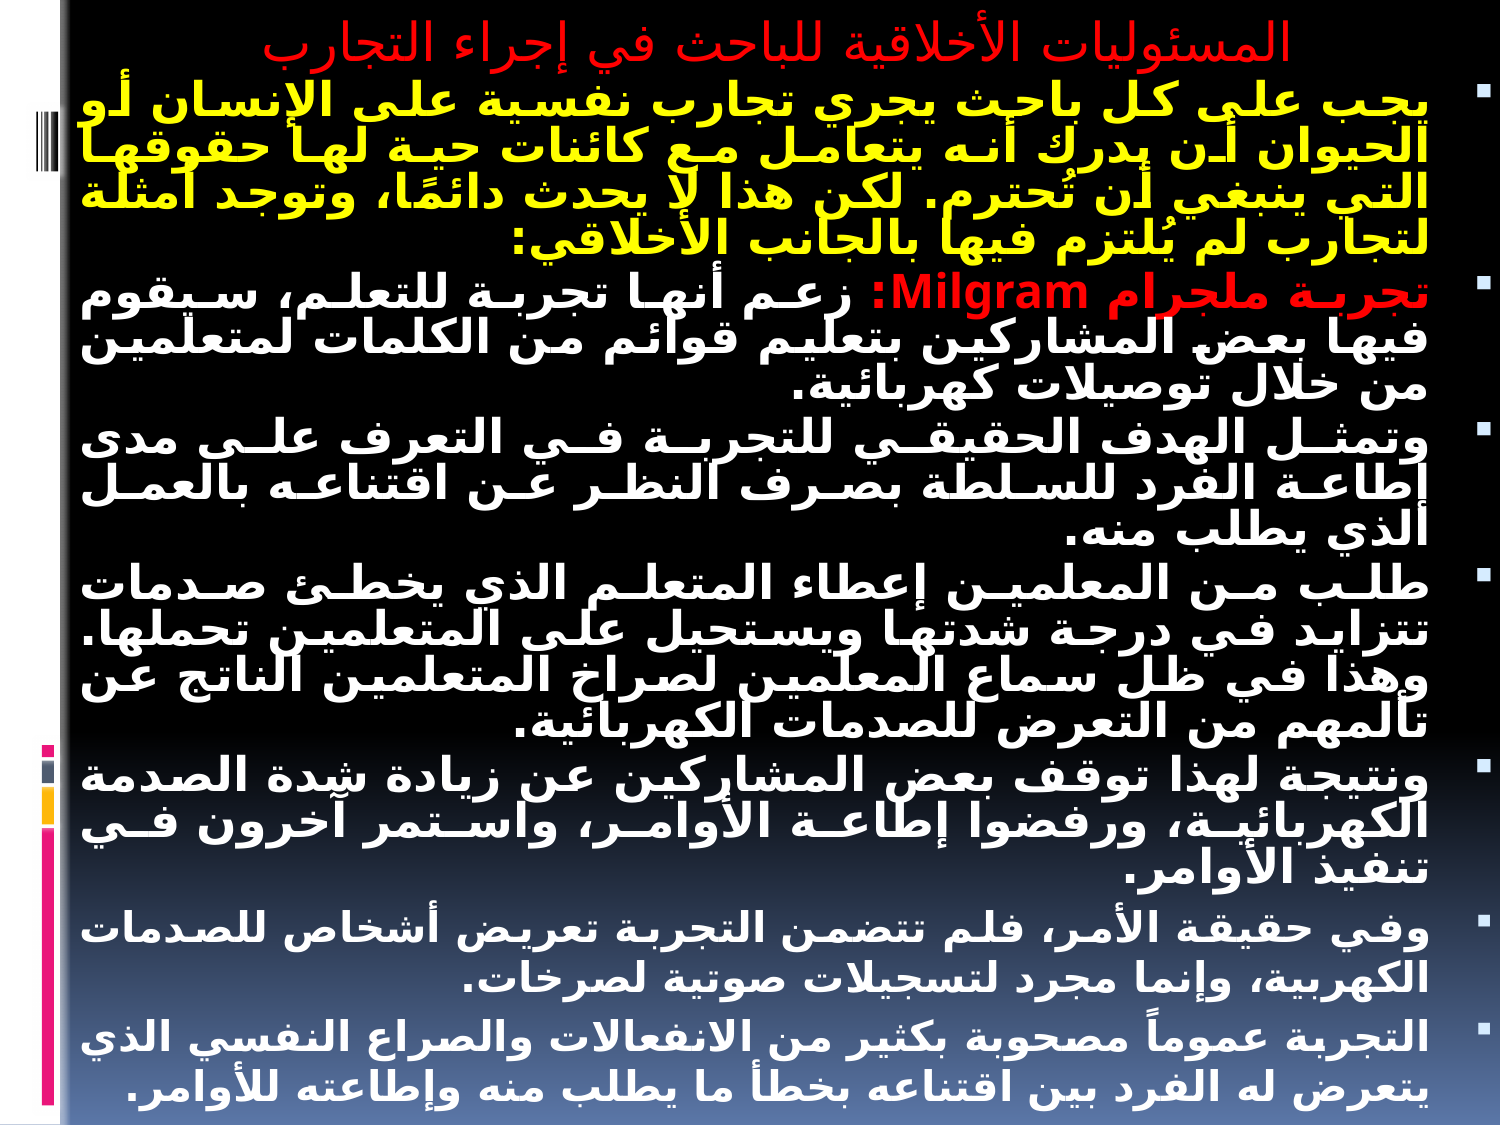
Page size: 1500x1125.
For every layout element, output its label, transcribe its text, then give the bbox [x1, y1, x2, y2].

list المسئوليات الأخلاقية للباحث في إجراء التجارب يجب على كل باحث يجري تجارب نفسية على الإنسان أو الحيوان أن يدرك أنه يتعامل مع كائنات حية لها حقوقها التي ينبغي أن تُحترم. لكن هذا لا يحدث دائمًا، وتوجد أمثلة لتجارب لم يُلتزم فيها بالجانب الأخلاقي: تجربة ملجرام Milgram: زعم أنها تجربة للتعلم، سيقوم فيها بعض المشاركين بتعليم قوائم من الكلمات لمتعلمين من خلال توصيلات كهربائية. وتمثل الهدف الحقيقي للتجربة في التعرف على مدى إطاعة الفرد للسلطة بصرف النظر عن اقتناعه بالعمل الذي يطلب منه. طلب من المعلمين إعطاء المتعلم الذي يخطئ صدمات تتزايد في درجة شدتها ويستحيل على المتعلمين تحملها. وهذا في ظل سماع المعلمين لصراخ المتعلمين الناتج عن تألمهم من التعرض للصدمات الكهربائية. ونتيجة لهذا توقف بعض المشاركين عن زيادة شدة الصدمة الكهربائية، ورفضوا إطاعة الأوامر، واستمر آخرون في تنفيذ الأوامر. وفي حقيقة الأمر، فلم تتضمن التجربة تعريض أشخاص للصدمات الكهربية، وإنما مجرد لتسجيلات صوتية لصرخات. التجربة عموماً مصحوبة بكثير من الانفعالات والصراع النفسي الذي يتعرض له الفرد بين اقتناعه بخطأ ما يطلب منه وإطاعته للأوامر. [64, 0, 1500, 1125]
